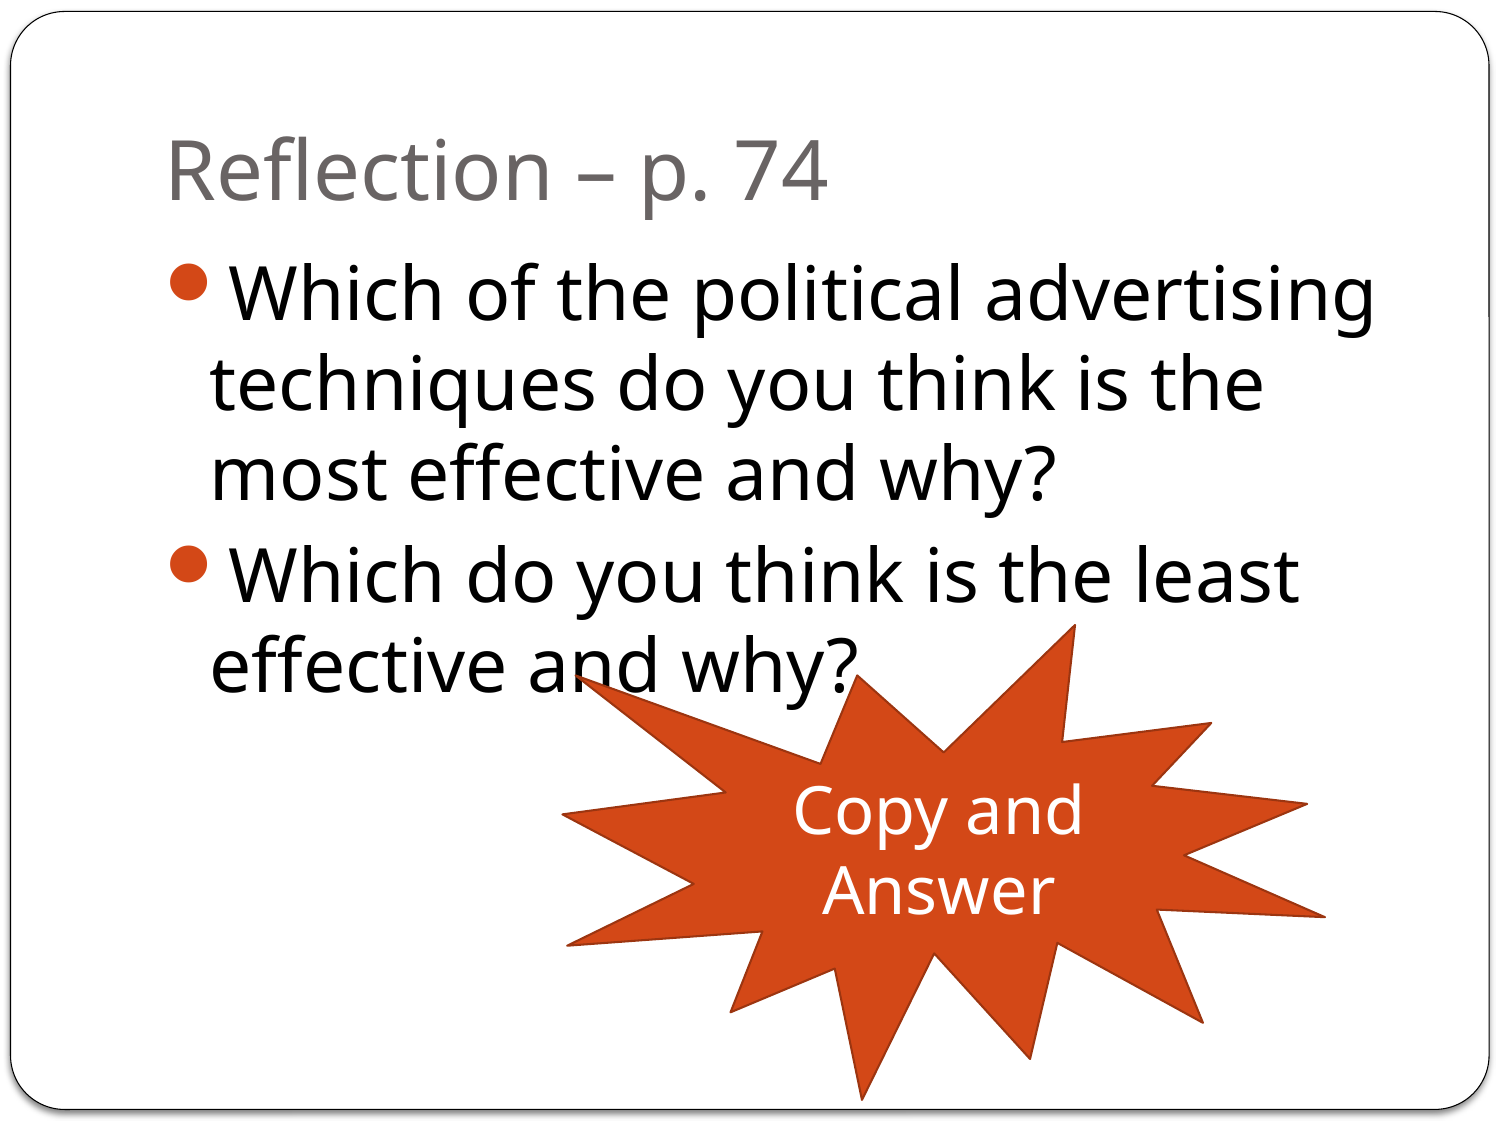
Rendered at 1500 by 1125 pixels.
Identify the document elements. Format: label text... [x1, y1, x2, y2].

list Which of the political advertising techniques do you think is the most effective and why? Which do you think is the least effective and why? [150, 237, 1425, 988]
text_box Copy and Answer [561, 624, 1326, 1101]
title Reflection – p. 74 [150, 45, 1425, 233]
